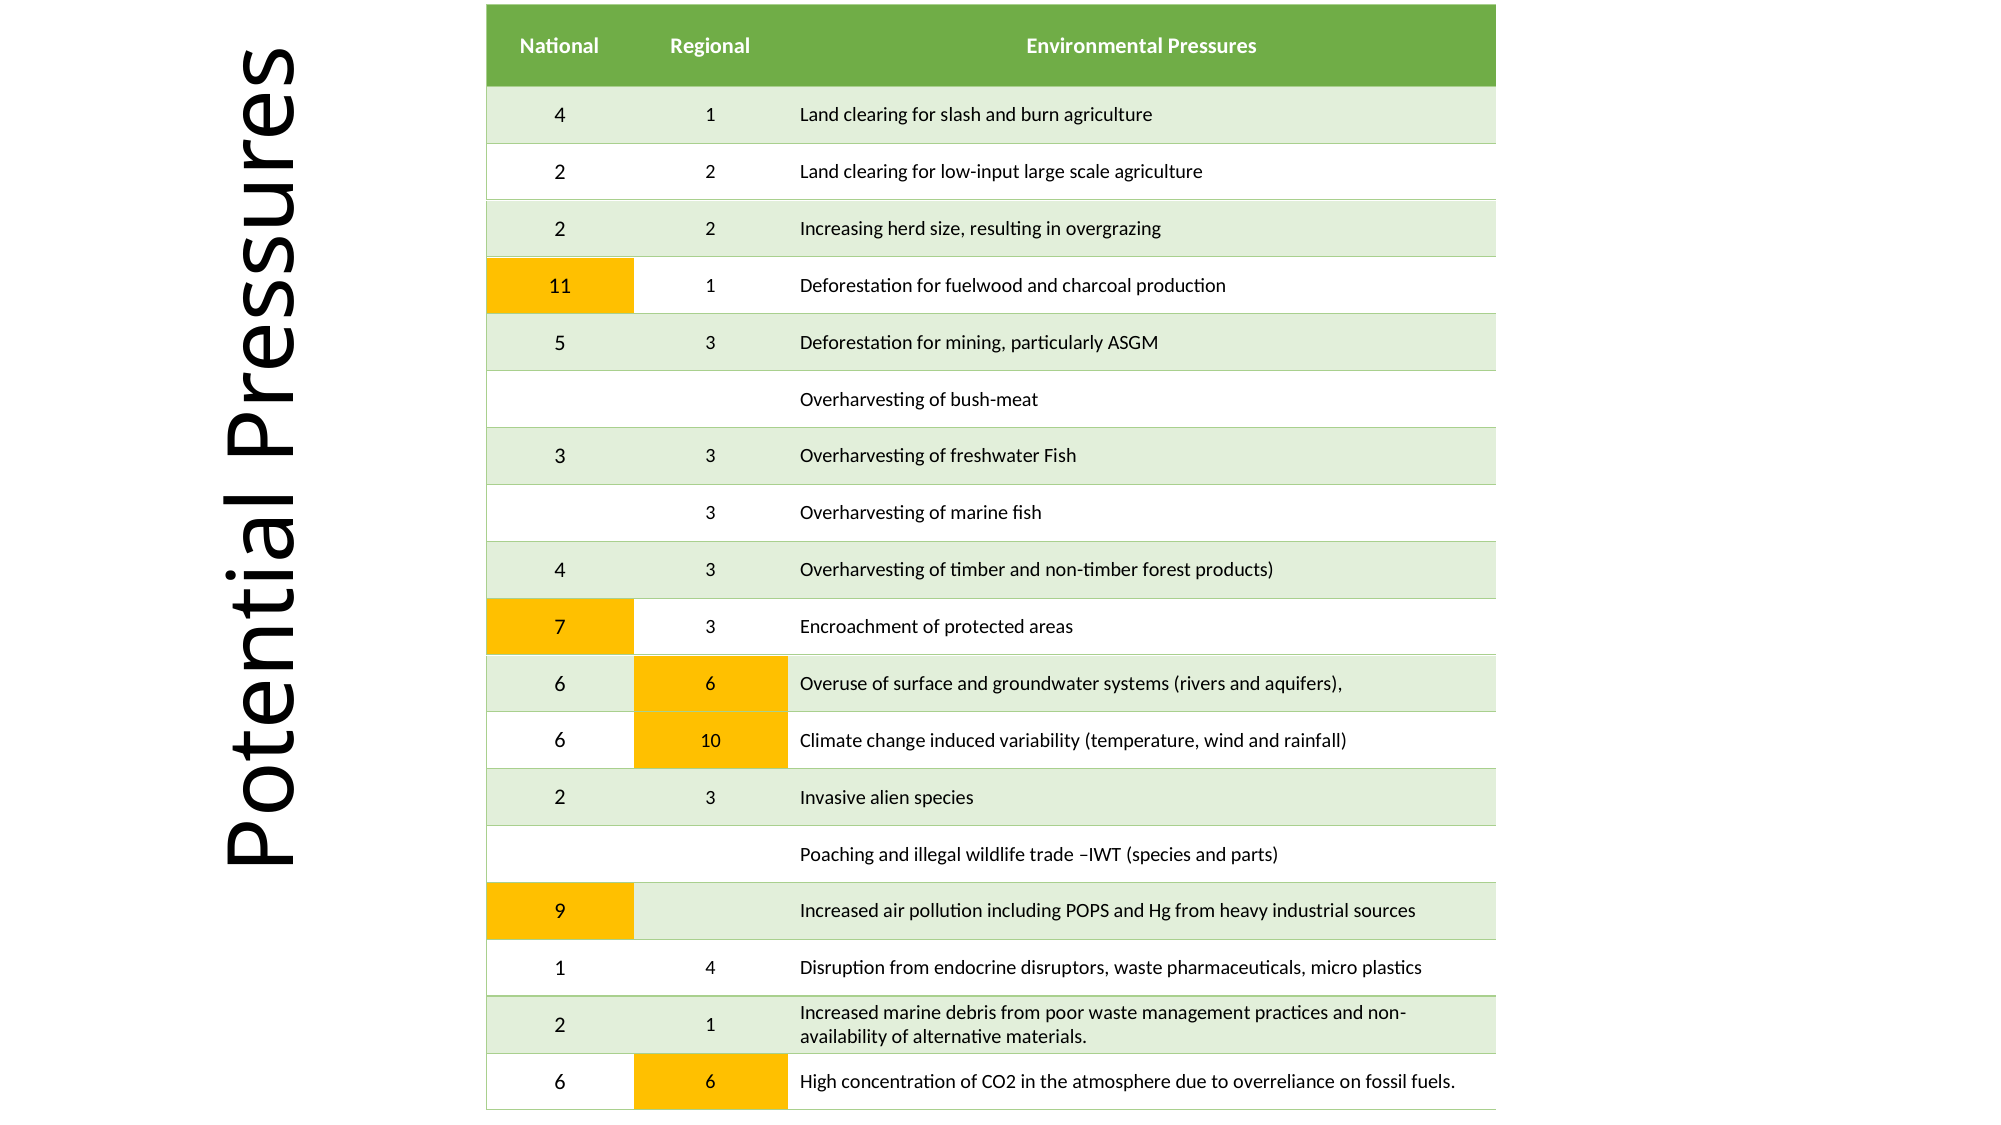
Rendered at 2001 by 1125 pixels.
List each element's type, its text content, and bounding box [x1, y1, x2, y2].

title Potential Pressures [189, 0, 339, 1125]
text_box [485, 4, 1533, 1125]
